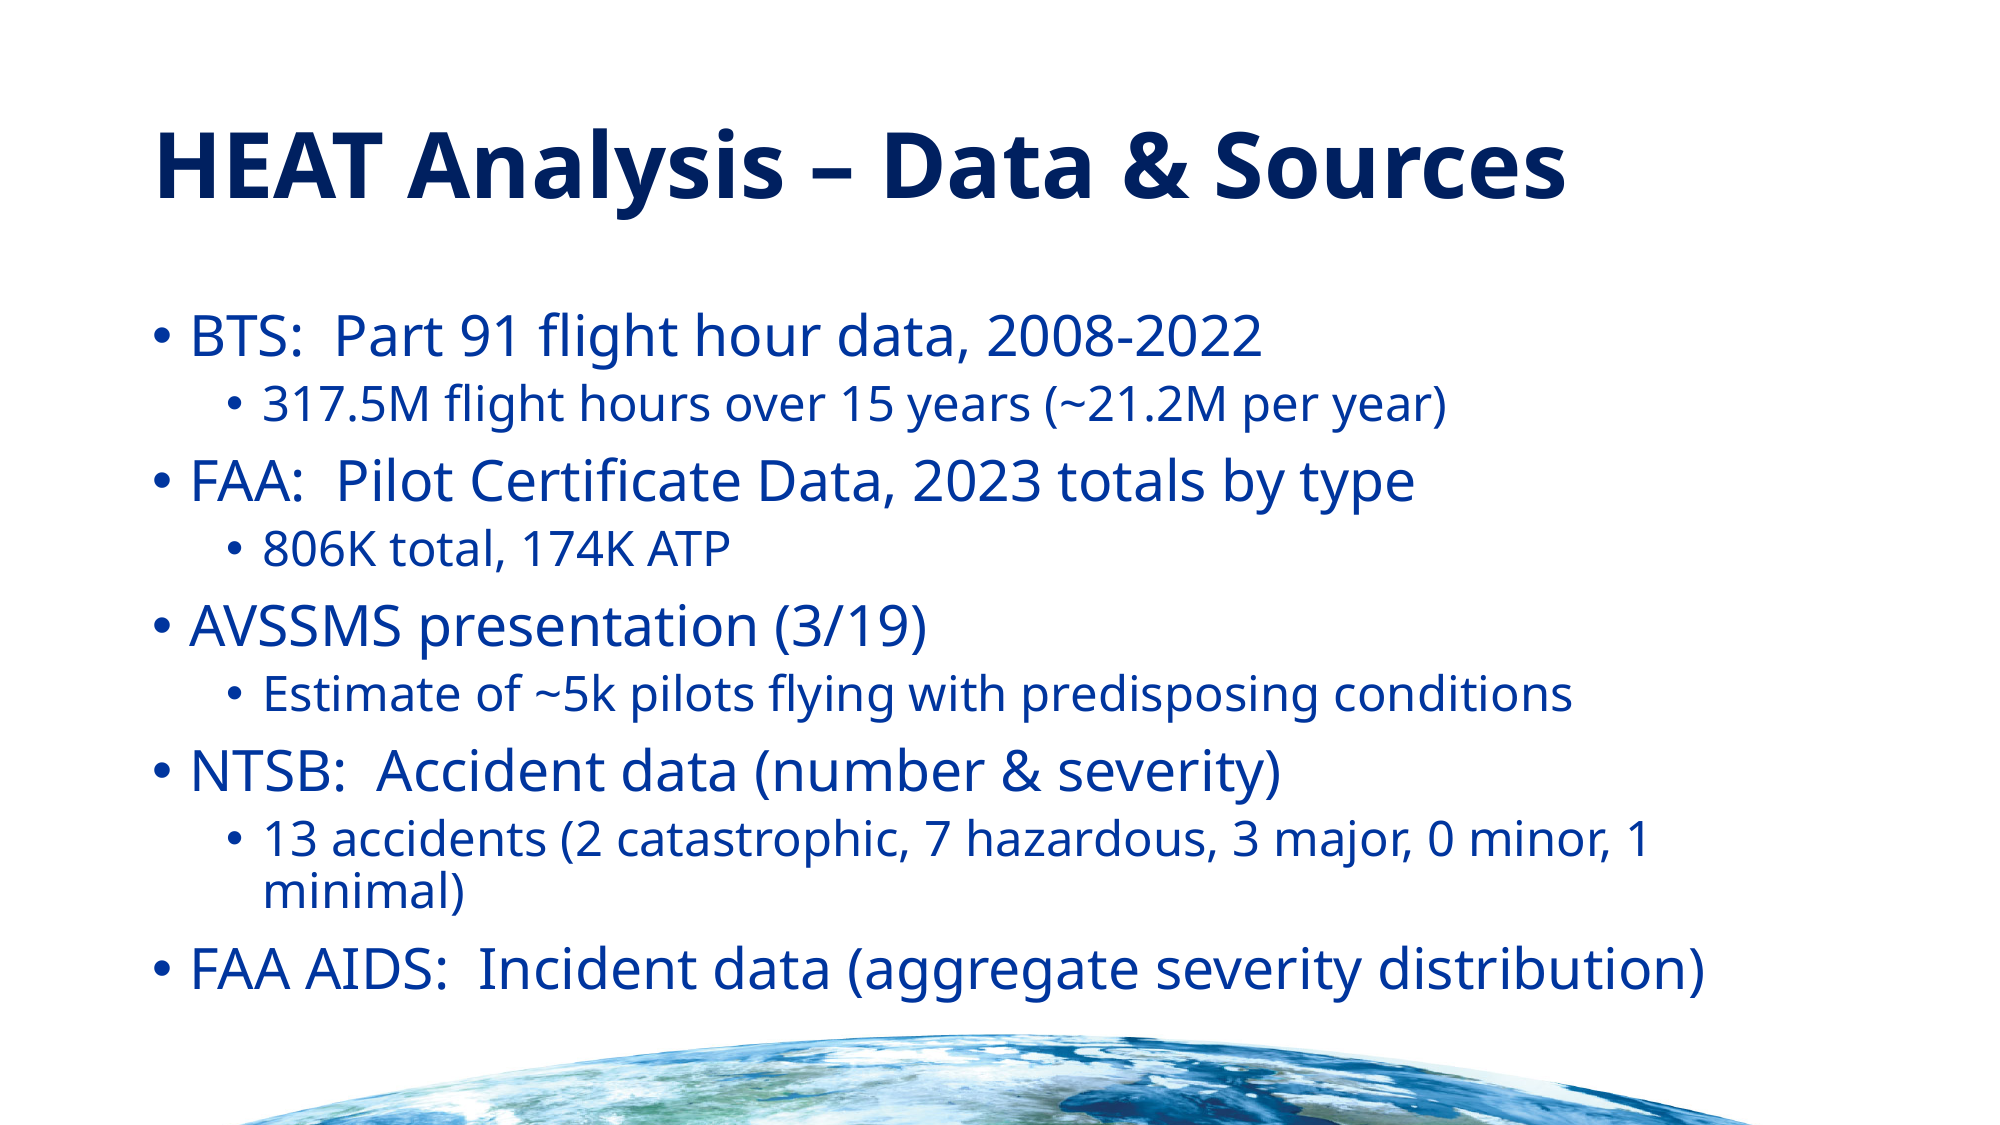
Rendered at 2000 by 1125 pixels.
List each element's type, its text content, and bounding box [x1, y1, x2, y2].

list BTS: Part 91 flight hour data, 2008-2022 317.5M flight hours over 15 years (~21.2M per year) FAA: Pilot Certificate Data, 2023 totals by type 806K total, 174K ATP AVSSMS presentation (3/19) Estimate of ~5k pilots flying with predisposing conditions NTSB: Accident data (number & severity) 13 accidents (2 catastrophic, 7 hazardous, 3 major, 0 minor, 1 minimal) FAA AIDS: Incident data (aggregate severity distribution) [137, 299, 1862, 1014]
picture [0, 1013, 2000, 1125]
title HEAT Analysis – Data & Sources [137, 59, 1862, 278]
